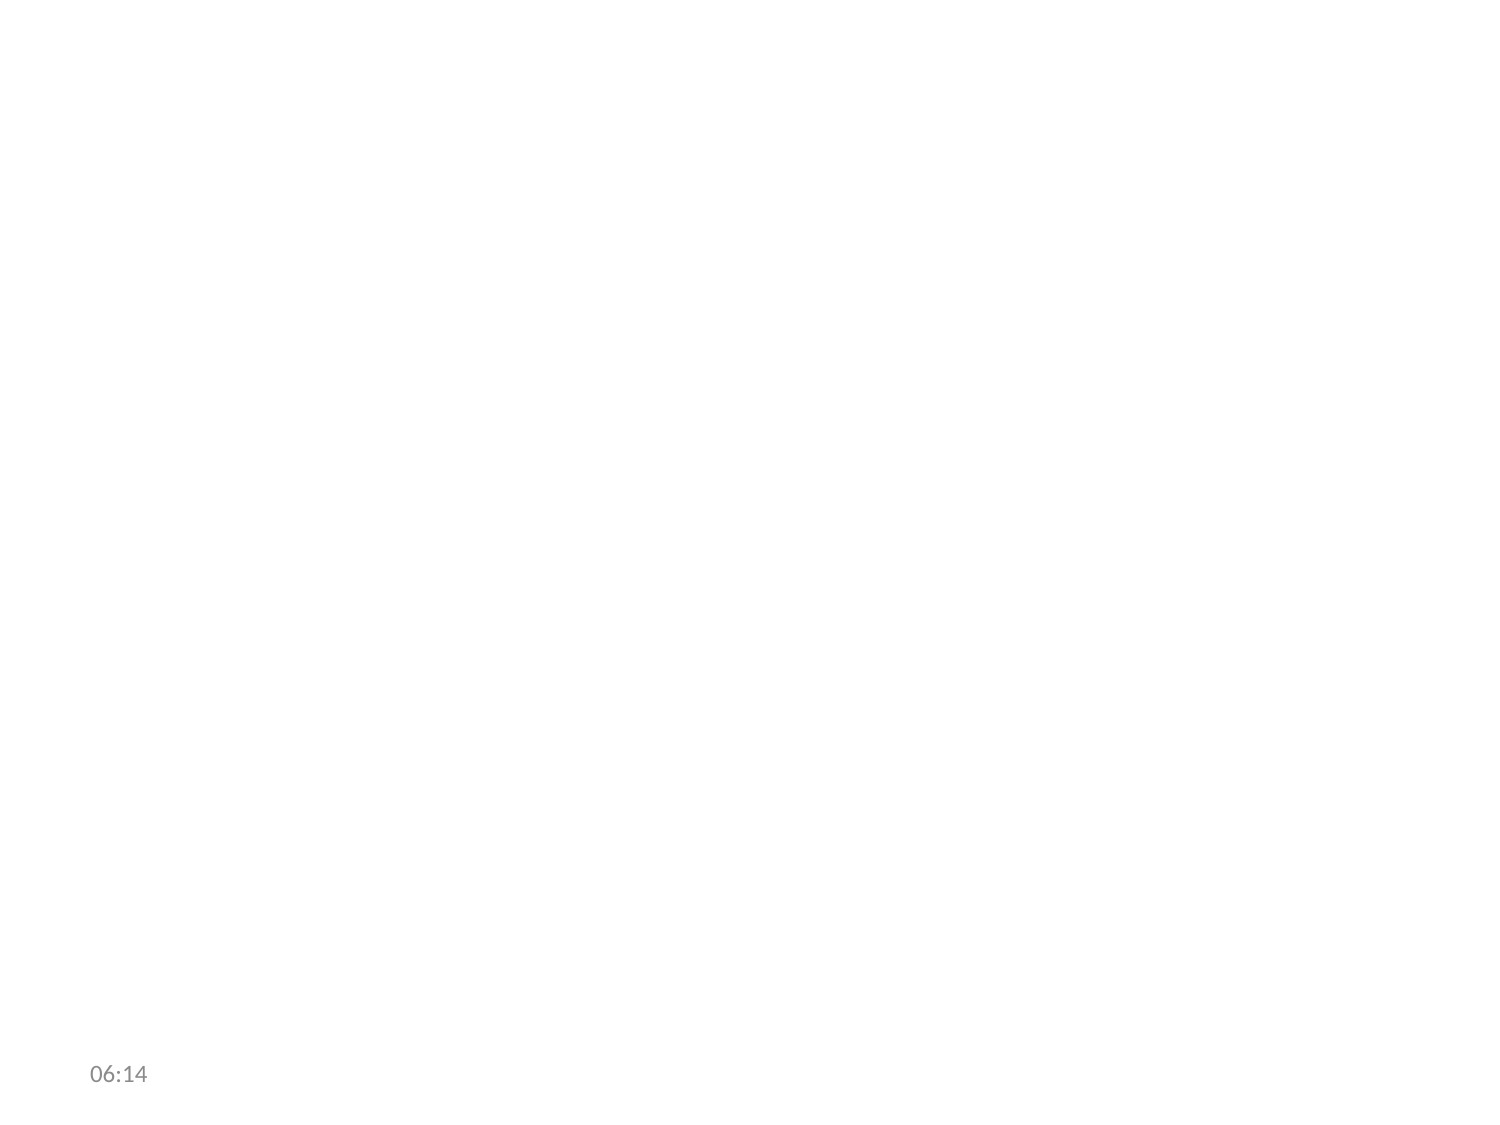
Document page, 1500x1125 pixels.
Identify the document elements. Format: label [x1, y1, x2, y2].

slide_number [75, 1042, 425, 1103]
